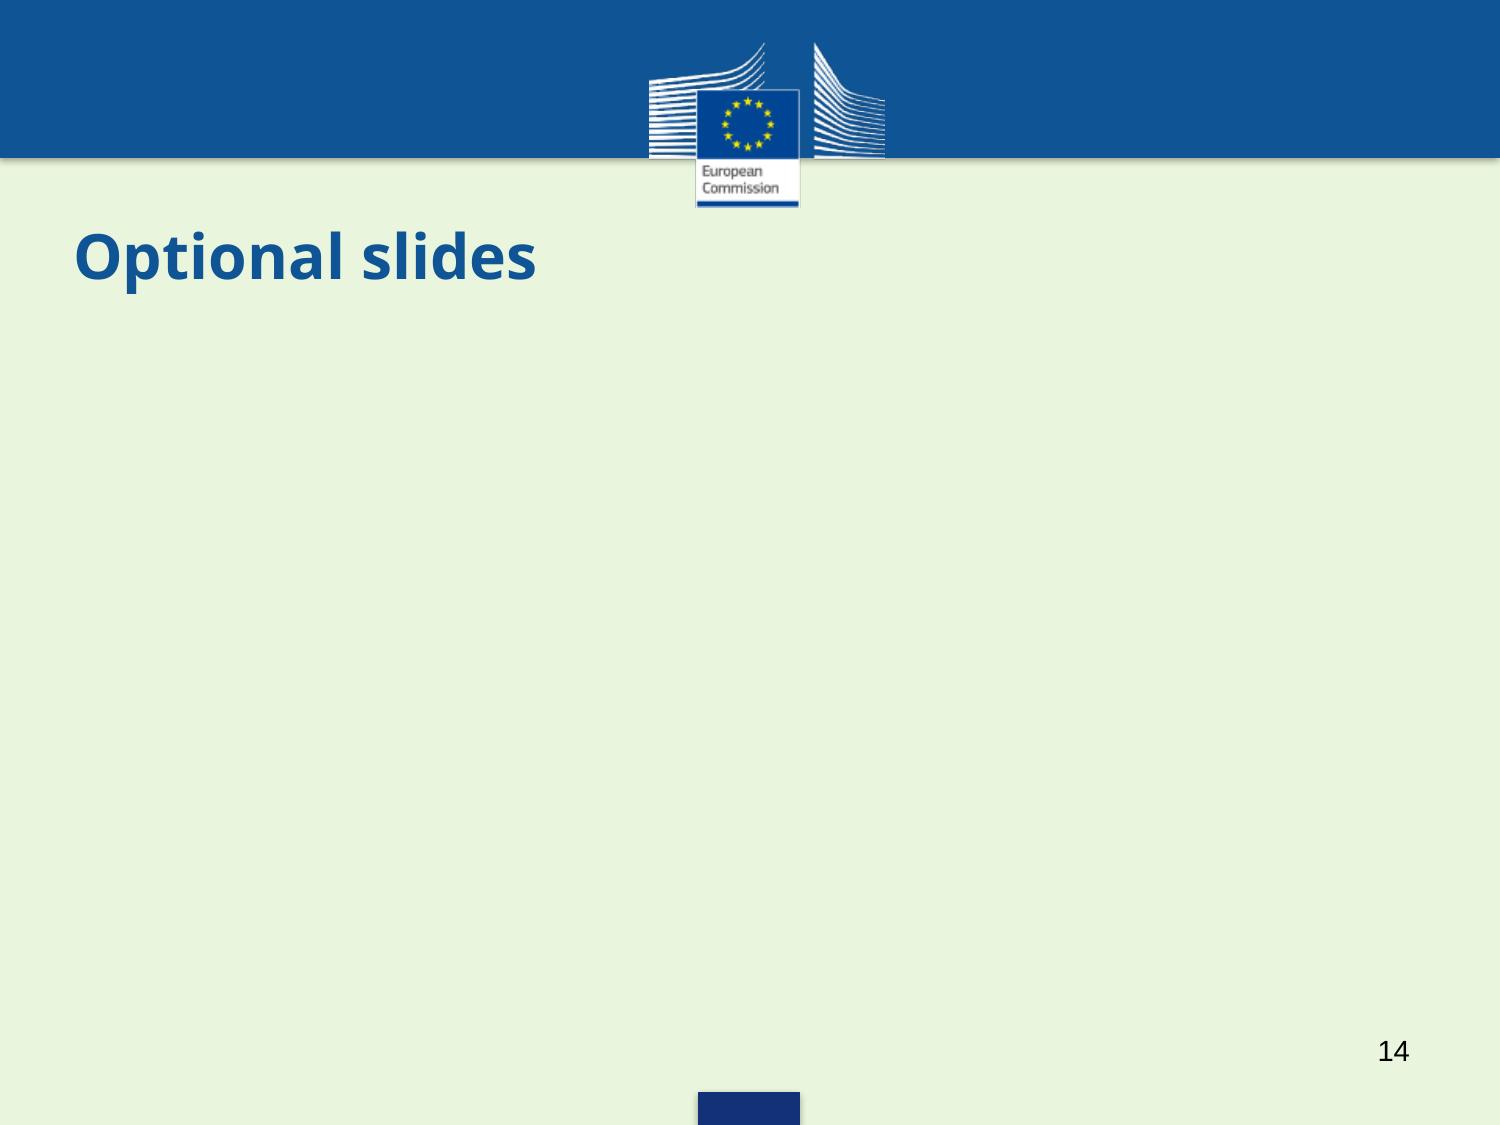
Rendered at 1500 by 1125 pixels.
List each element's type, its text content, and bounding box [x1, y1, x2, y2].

slide_number 14 [1074, 1024, 1426, 1103]
title Optional slides [0, 153, 1350, 356]
picture [649, 42, 885, 153]
